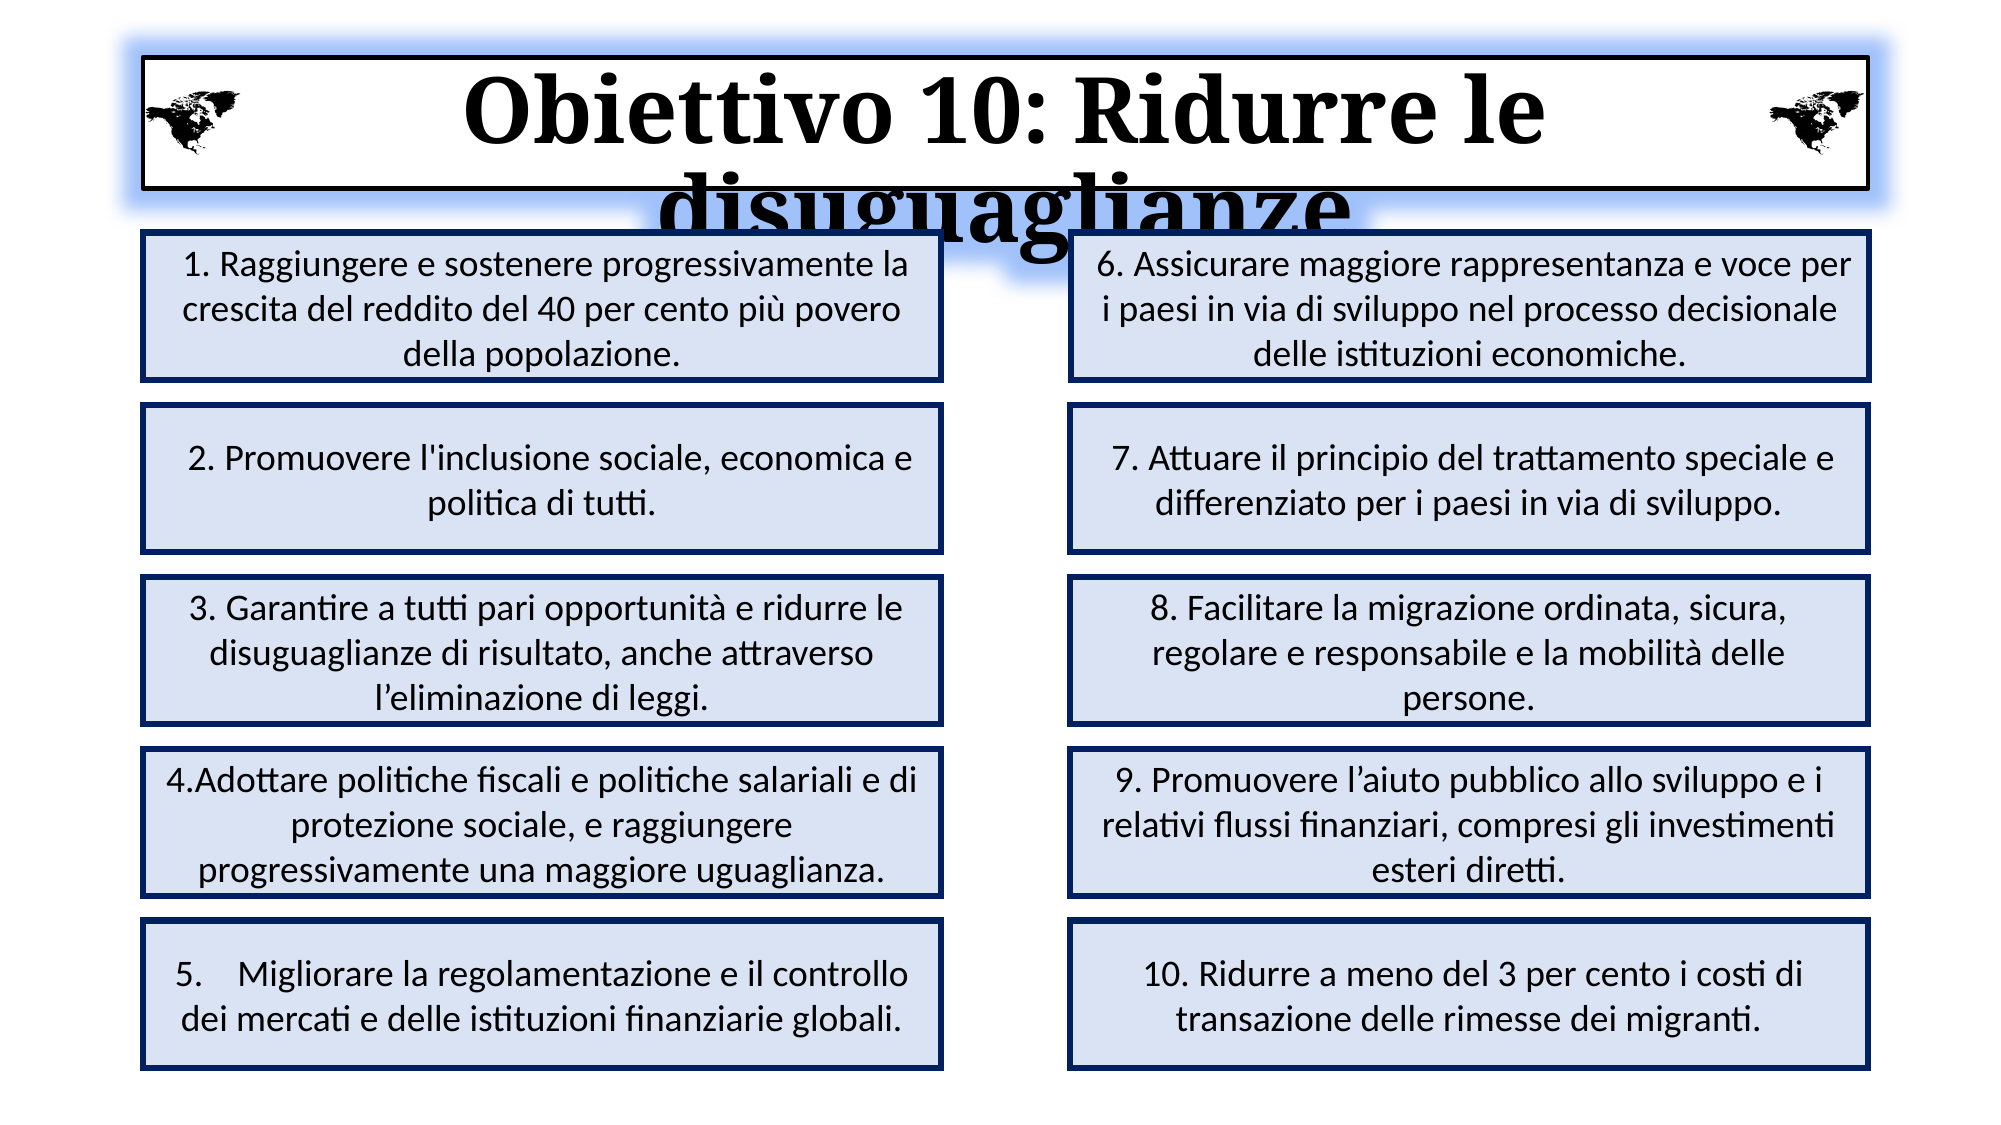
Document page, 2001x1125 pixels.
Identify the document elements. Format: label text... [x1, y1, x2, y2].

text_box 2. Promuovere l'inclusione sociale, economica e politica di tutti. [142, 404, 942, 553]
text_box 5. Migliorare la regolamentazione e il controllo dei mercati e delle istituzioni finanziarie globali. [142, 920, 942, 1069]
picture [141, 71, 246, 175]
picture [1765, 71, 1870, 175]
text_box 7. Attuare il principio del trattamento speciale e differenziato per i paesi in via di sviluppo. [1069, 404, 1869, 553]
text_box Obiettivo 10: Ridurre le disuguaglianze [142, 57, 1868, 189]
text_box 4.Adottare politiche fiscali e politiche salariali e di protezione sociale, e raggiungere progressivamente una maggiore uguaglianza. [142, 748, 942, 897]
text_box 8. Facilitare la migrazione ordinata, sicura, regolare e responsabile e la mobilità delle persone. [1069, 576, 1869, 725]
text_box 3. Garantire a tutti pari opportunità e ridurre le disuguaglianze di risultato, anche attraverso l’eliminazione di leggi. [142, 576, 942, 725]
text_box 10. Ridurre a meno del 3 per cento i costi di transazione delle rimesse dei migranti. [1069, 920, 1869, 1069]
text_box 9. Promuovere l’aiuto pubblico allo sviluppo e i relativi flussi finanziari, compresi gli investimenti esteri diretti. [1069, 748, 1869, 897]
text_box 6. Assicurare maggiore rappresentanza e voce per i paesi in via di sviluppo nel processo decisionale delle istituzioni economiche. [1070, 231, 1870, 381]
text_box 1. Raggiungere e sostenere progressivamente la crescita del reddito del 40 per cento più povero della popolazione. [142, 231, 942, 381]
